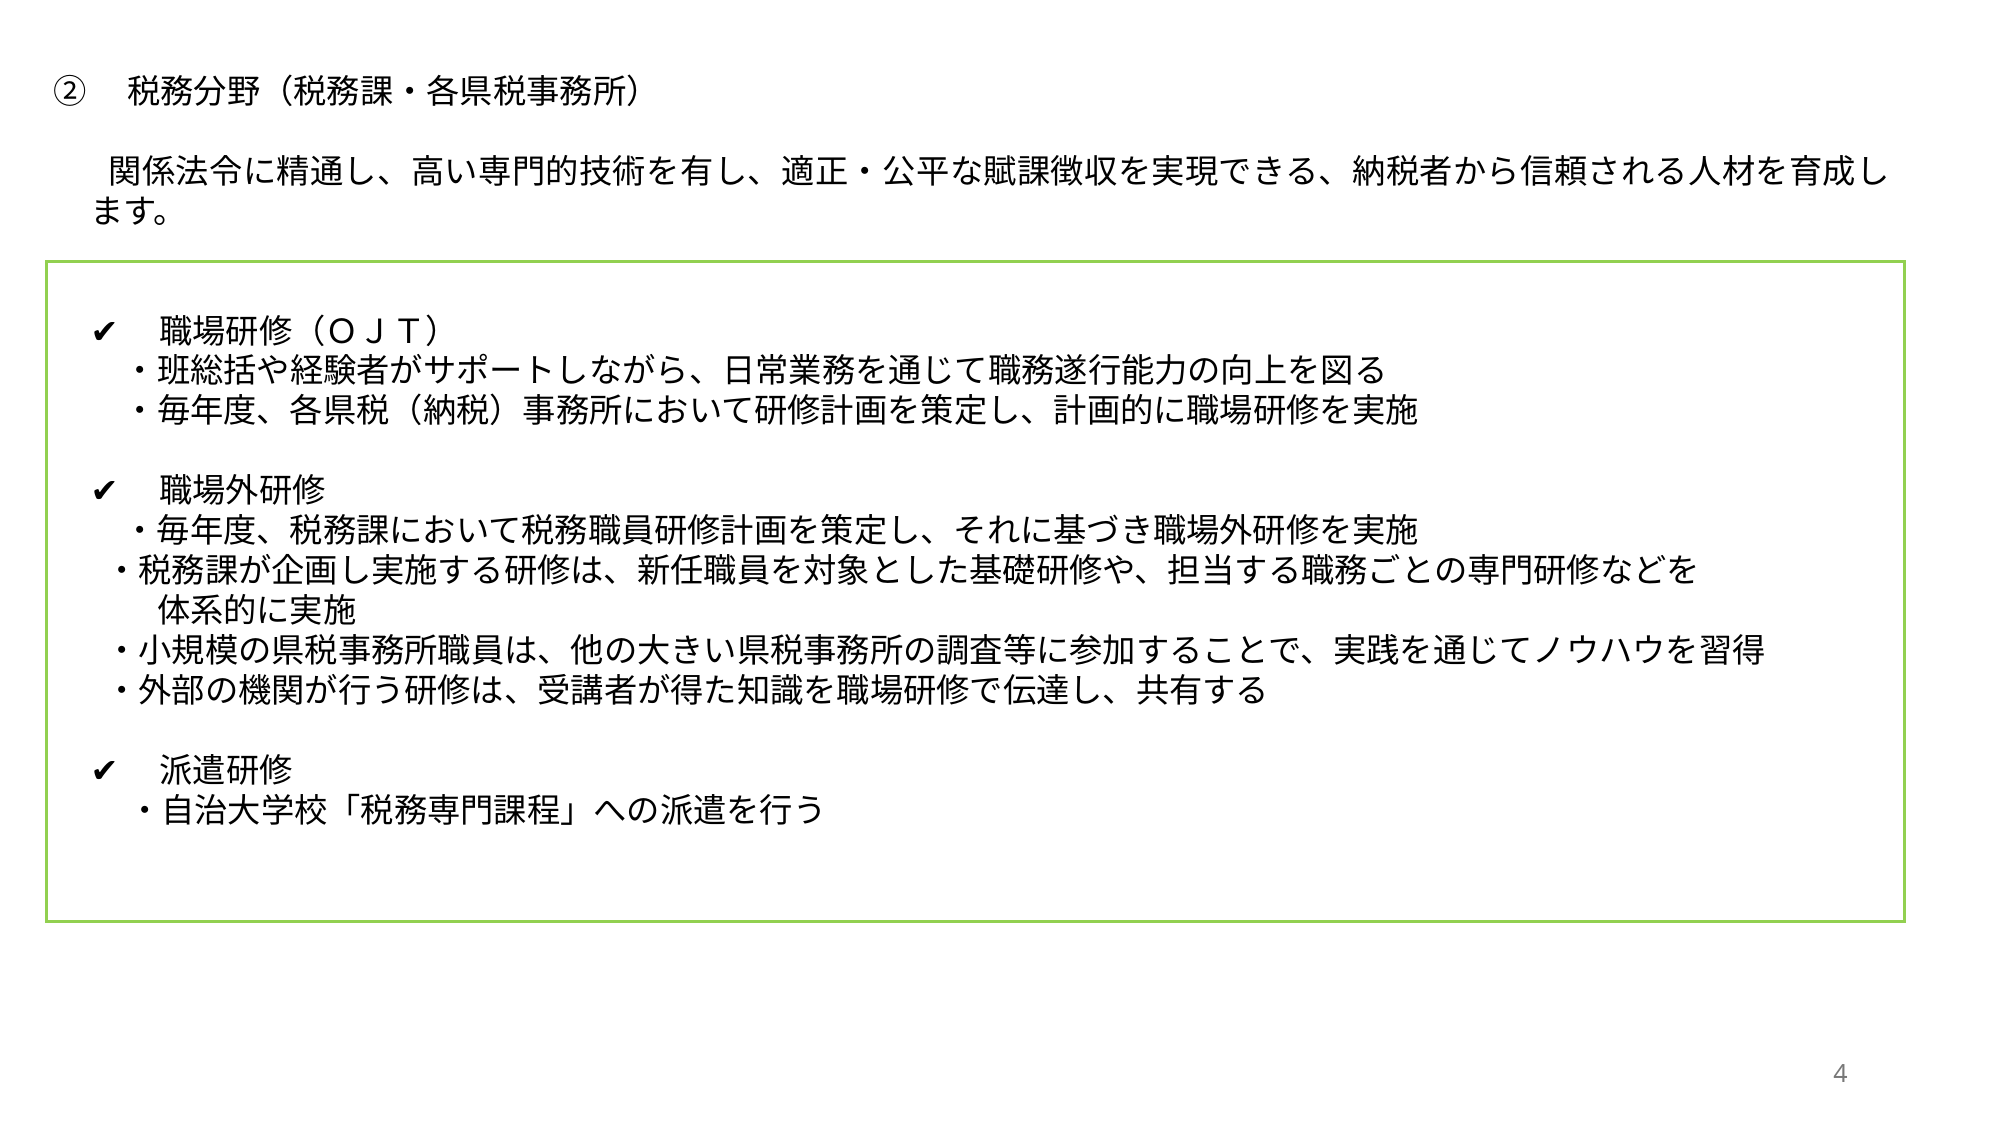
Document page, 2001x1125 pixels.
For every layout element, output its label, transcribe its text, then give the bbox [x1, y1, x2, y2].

text_box [45, 260, 1906, 923]
slide_number 4 [1412, 1042, 1863, 1103]
text_box ② 税務分野（税務課・各県税事務所） 関係法令に精通し、高い専門的技術を有し、適正・公平な賦課徴収を実現できる、納税者から信頼される人材を育成します。 ✔ 職場研修（ＯＪＴ） ・班総括や経験者がサポートしながら、日常業務を通じて職務遂行能力の向上を図る ・毎年度、各県税（納税）事務所において研修計画を策定し、計画的に職場研修を実施 ✔ 職場外研修 ・毎年度、税務課において税務職員研修計画を策定し、それに基づき職場外研修を実施 ・税務課が企画し実施する研修は、新任職員を対象とした基礎研修や、担当する職務ごとの専門研修などを 体系的に実施 ・小規模の県税事務所職員は、他の大きい県税事務所の調査等に参加することで、実践を通じてノウハウを習得 ・外部の機関が行う研修は、受講者が得た知識を職場研修で伝達し、共有する ✔ 派遣研修 ・自治大学校「税務専門課程」への派遣を行う [16, 62, 1905, 876]
